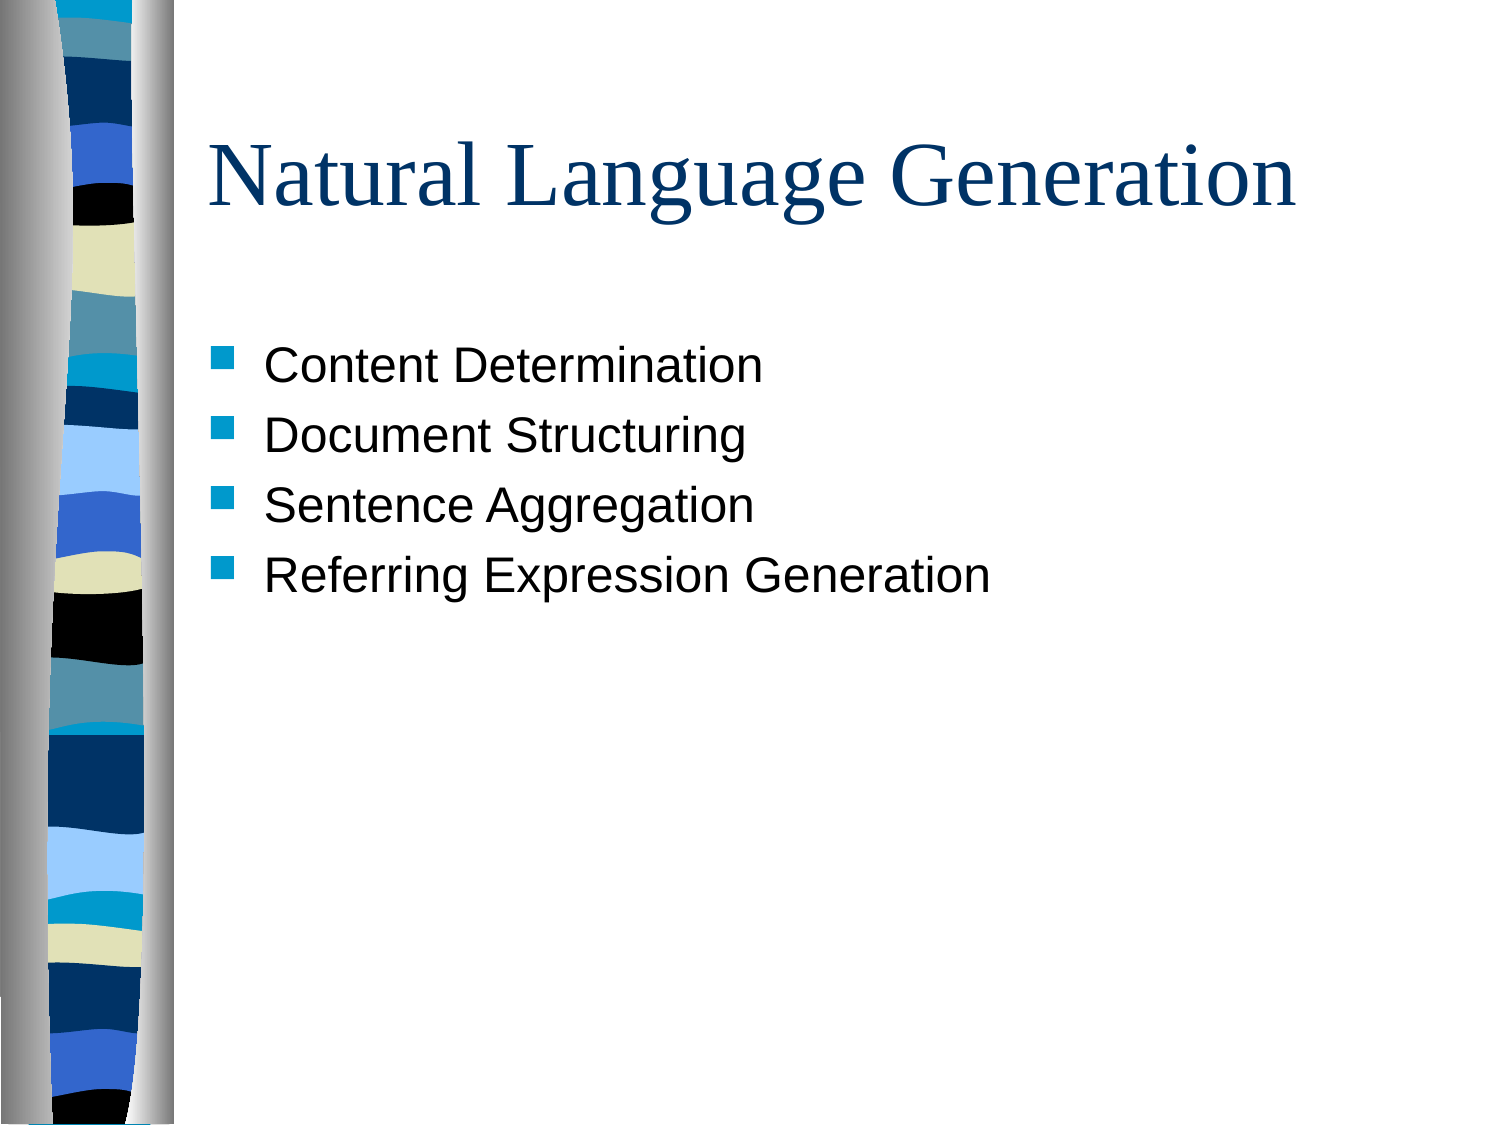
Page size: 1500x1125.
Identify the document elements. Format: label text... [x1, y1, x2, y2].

title Natural Language Generation [192, 74, 1468, 263]
list Content Determination Document Structuring Sentence Aggregation Referring Expression Generation [192, 324, 1468, 1001]
